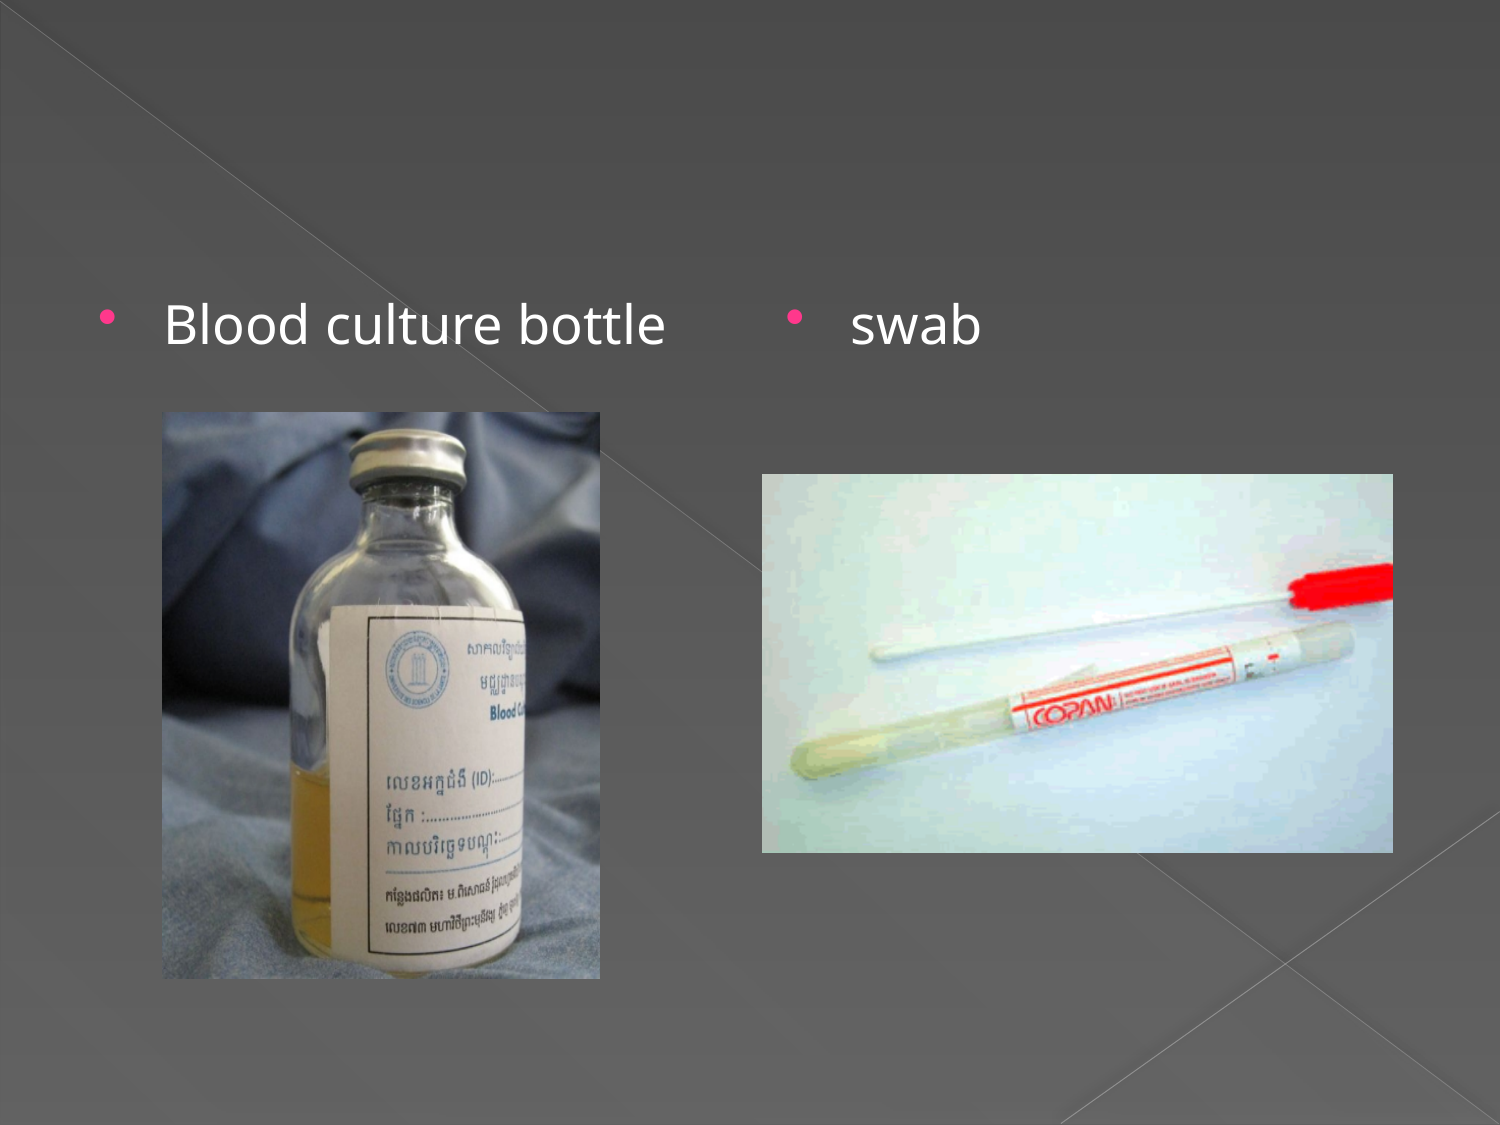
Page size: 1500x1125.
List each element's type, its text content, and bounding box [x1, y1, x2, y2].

picture [162, 412, 601, 980]
picture [762, 474, 1393, 854]
list swab [762, 282, 1425, 1025]
list Blood culture bottle [75, 282, 738, 1025]
